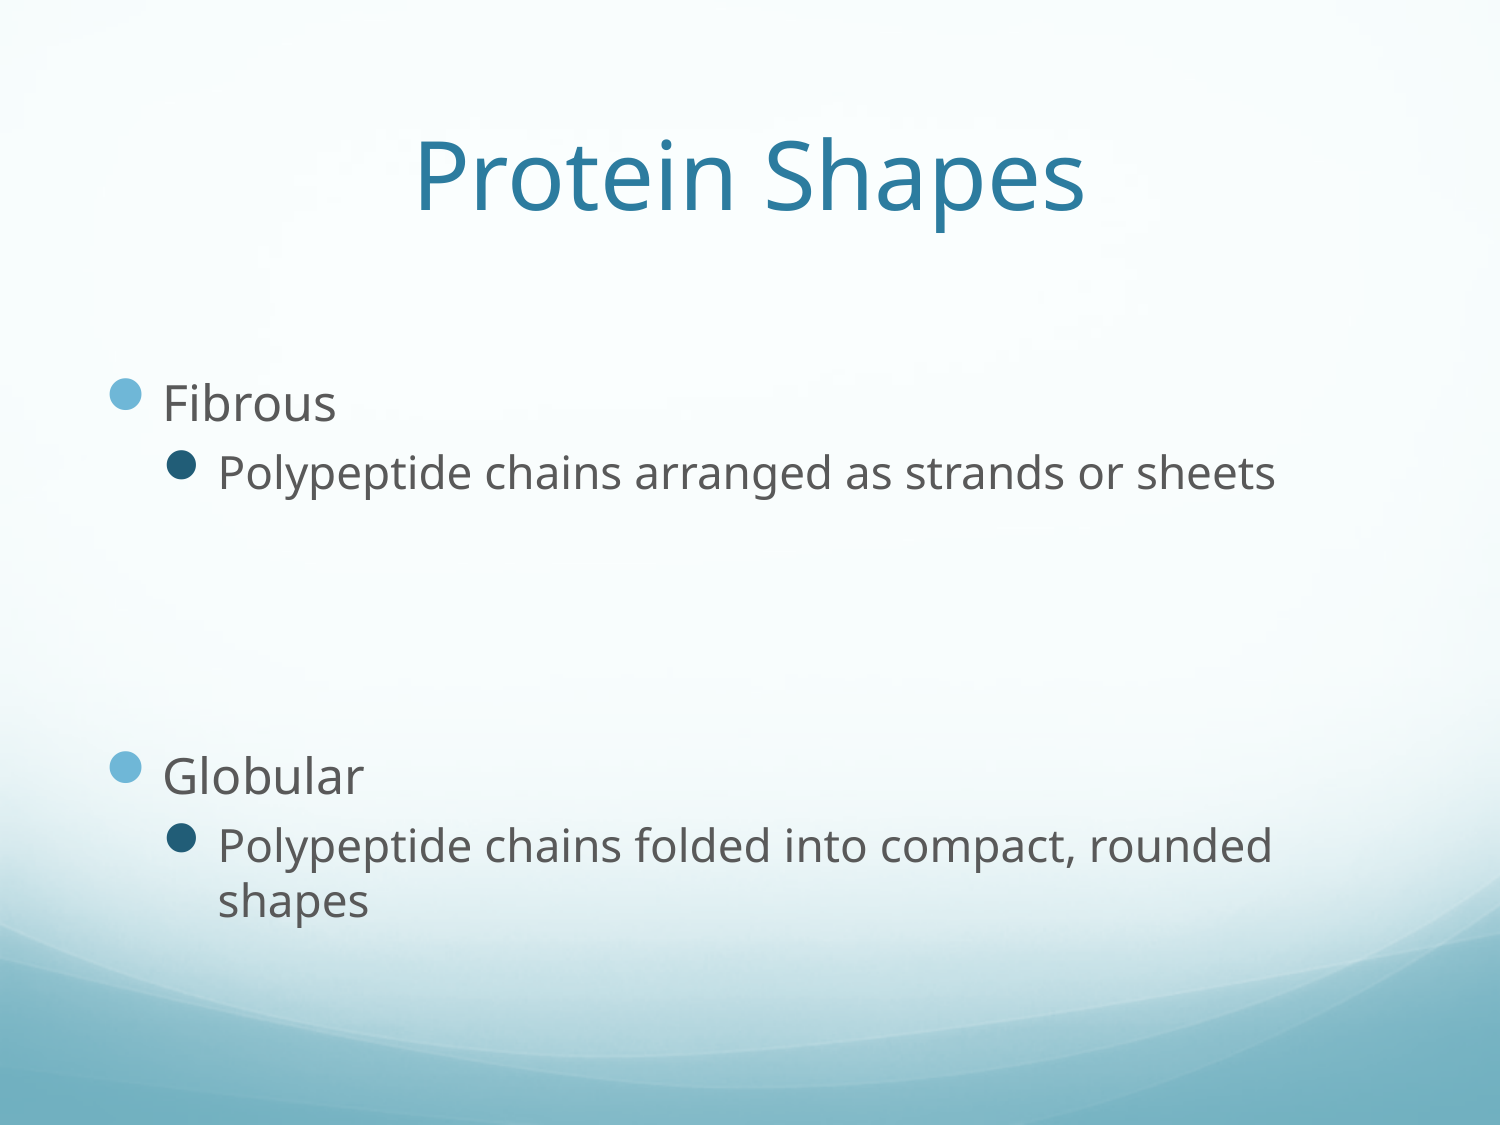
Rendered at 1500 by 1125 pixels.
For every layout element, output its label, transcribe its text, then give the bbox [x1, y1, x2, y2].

title Protein Shapes [90, 17, 1410, 237]
list Fibrous Polypeptide chains arranged as strands or sheets Globular Polypeptide chains folded into compact, rounded shapes [90, 262, 1410, 975]
